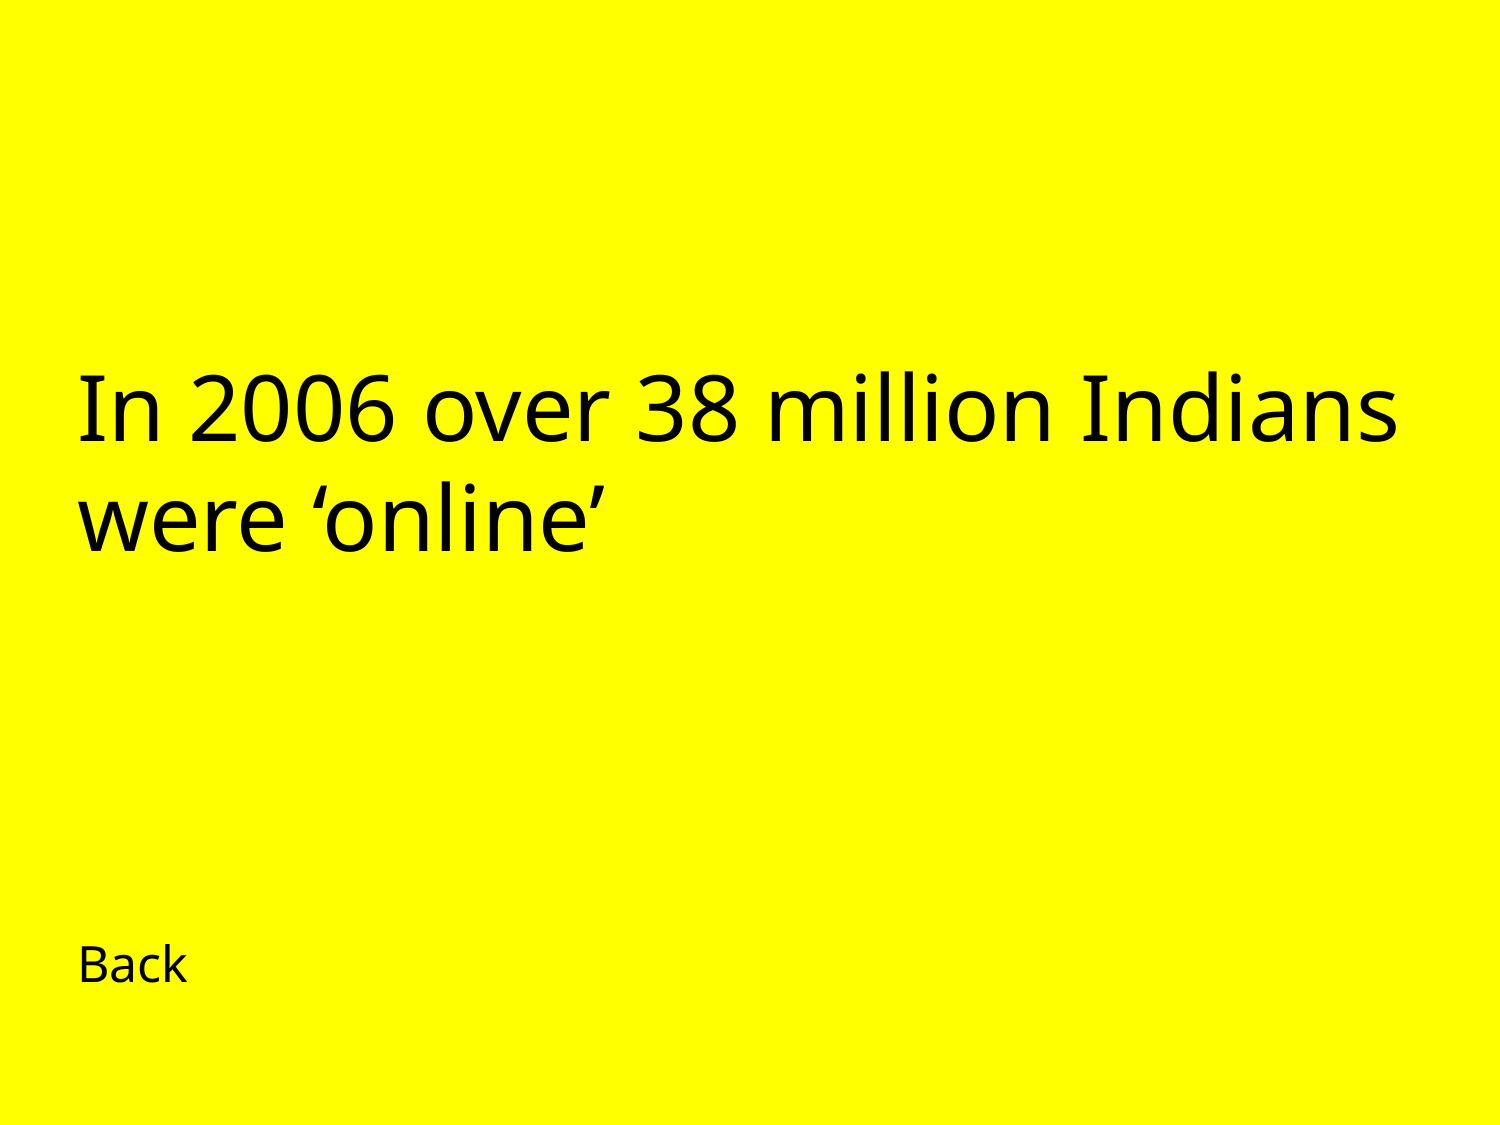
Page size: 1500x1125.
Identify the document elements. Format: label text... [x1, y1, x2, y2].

text_box Back [62, 924, 300, 1000]
text_box In 2006 over 38 million Indians were ‘online’ [62, 342, 1438, 578]
